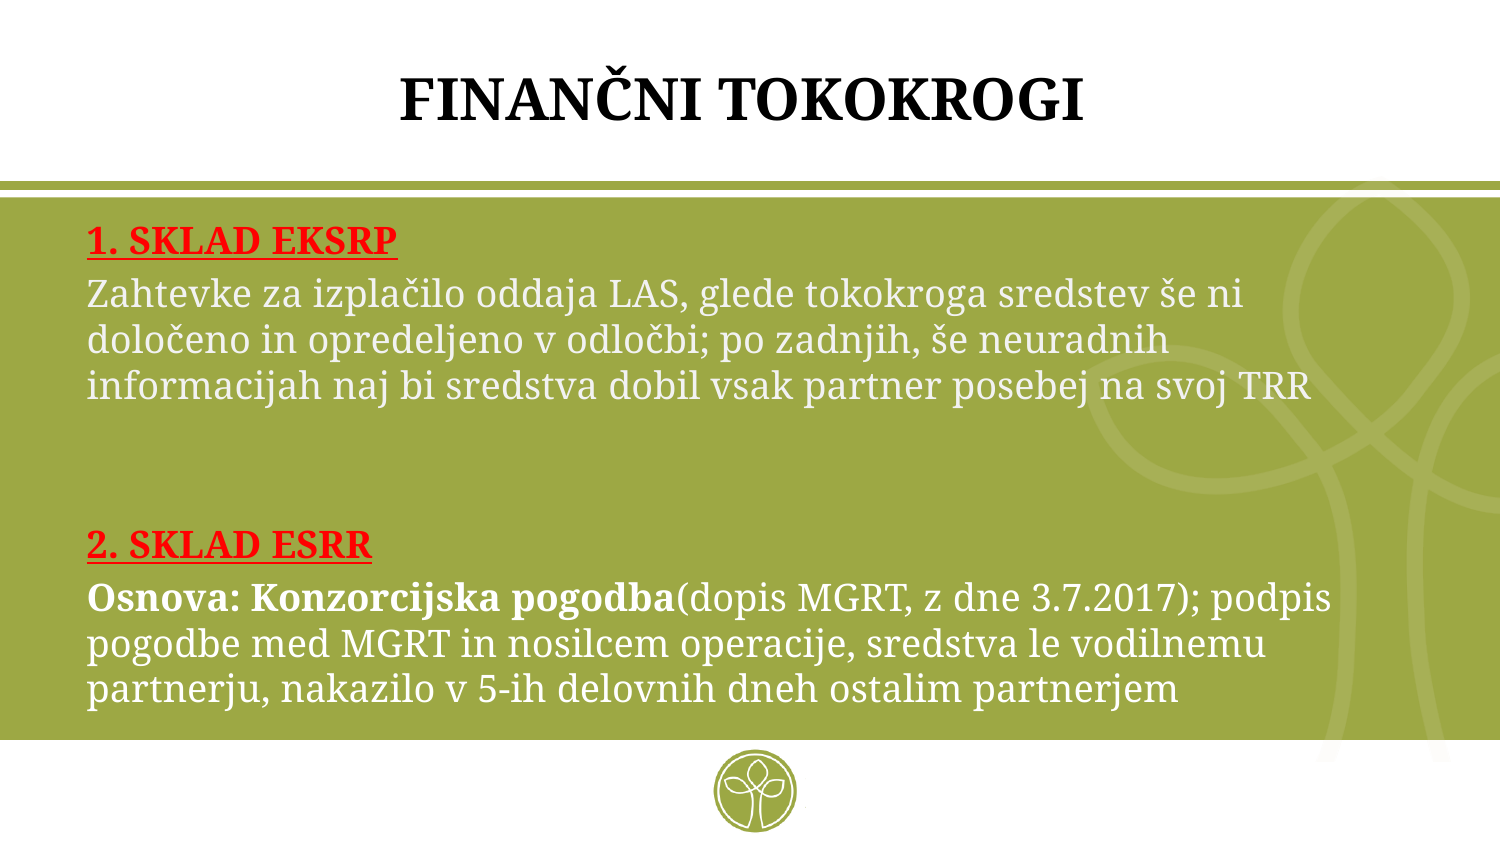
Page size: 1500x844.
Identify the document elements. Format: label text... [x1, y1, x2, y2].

picture [692, 740, 806, 844]
list 1. SKLAD EKSRP Zahtevke za izplačilo oddaja LAS, glede tokokroga sredstev še ni določeno in opredeljeno v odločbi; po zadnjih, še neuradnih informacijah naj bi sredstva dobil vsak partner posebej na svoj TRR 2. SKLAD ESRR Osnova: Konzorcijska pogodba(dopis MGRT, z dne 3.7.2017); podpis pogodbe med MGRT in nosilcem operacije, sredstva le vodilnemu partnerju, nakazilo v 5-ih delovnih dneh ostalim partnerjem [71, 209, 1422, 728]
title FINANČNI TOKOKROGI [75, 33, 1425, 175]
